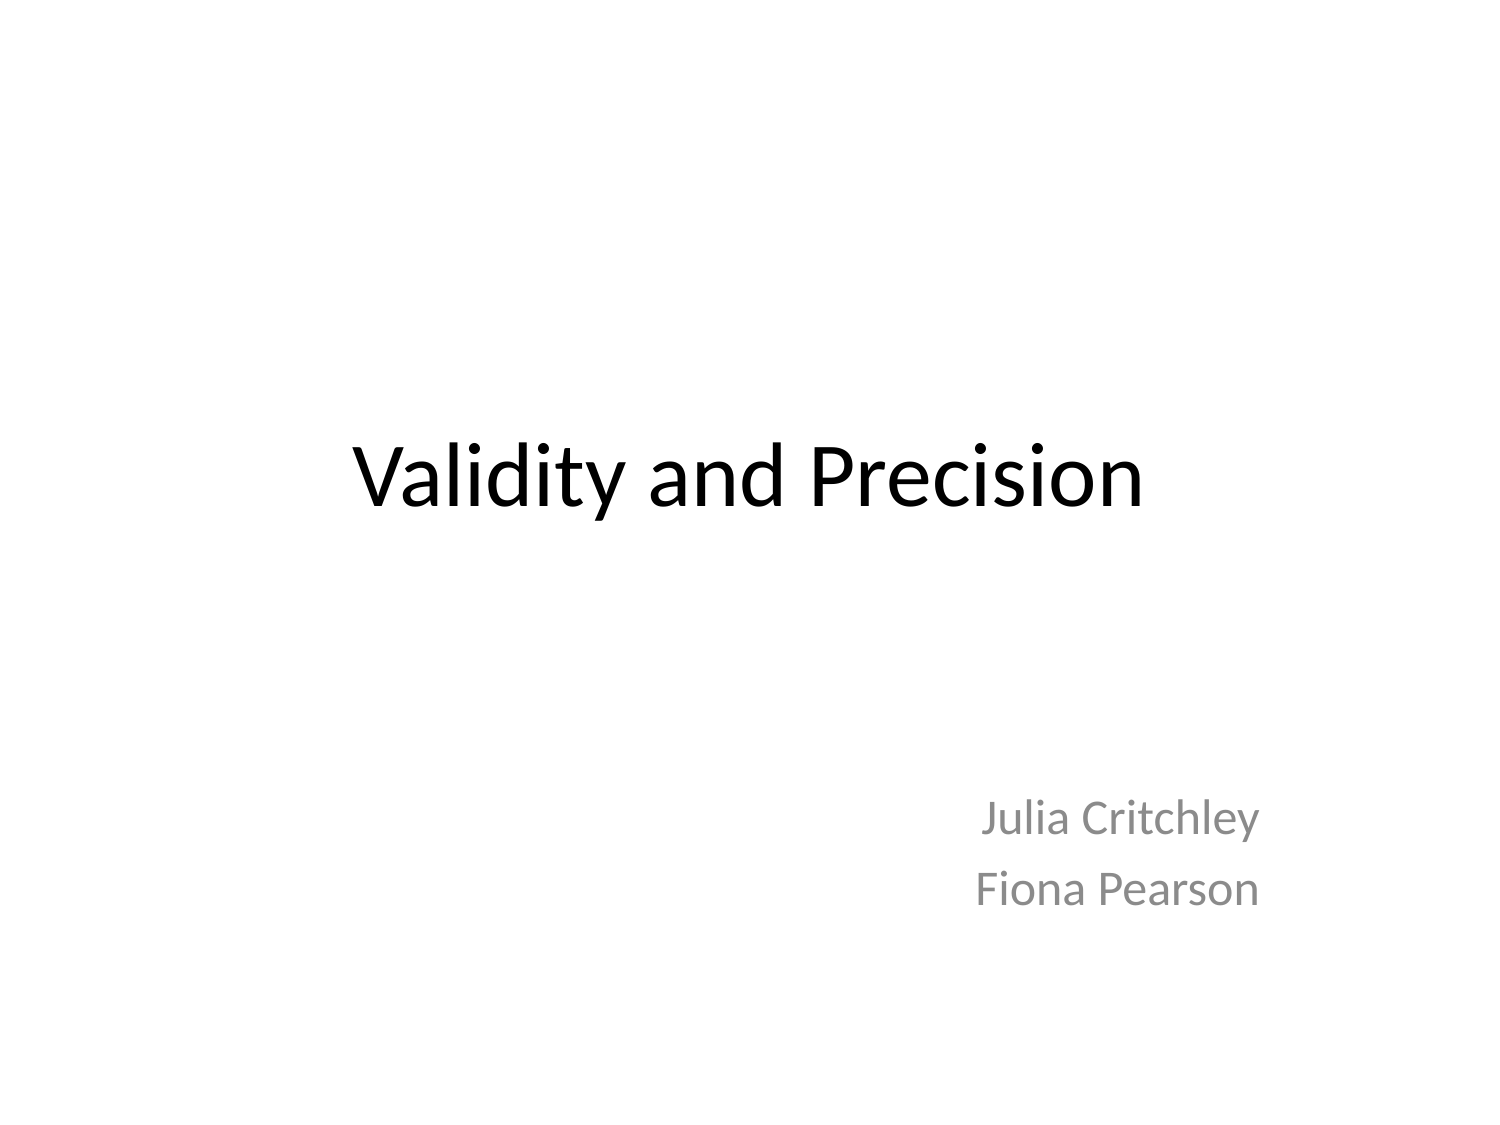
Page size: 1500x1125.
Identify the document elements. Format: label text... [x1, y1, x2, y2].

subtitle Julia Critchley Fiona Pearson [225, 637, 1275, 925]
title Validity and Precision [112, 349, 1388, 591]
